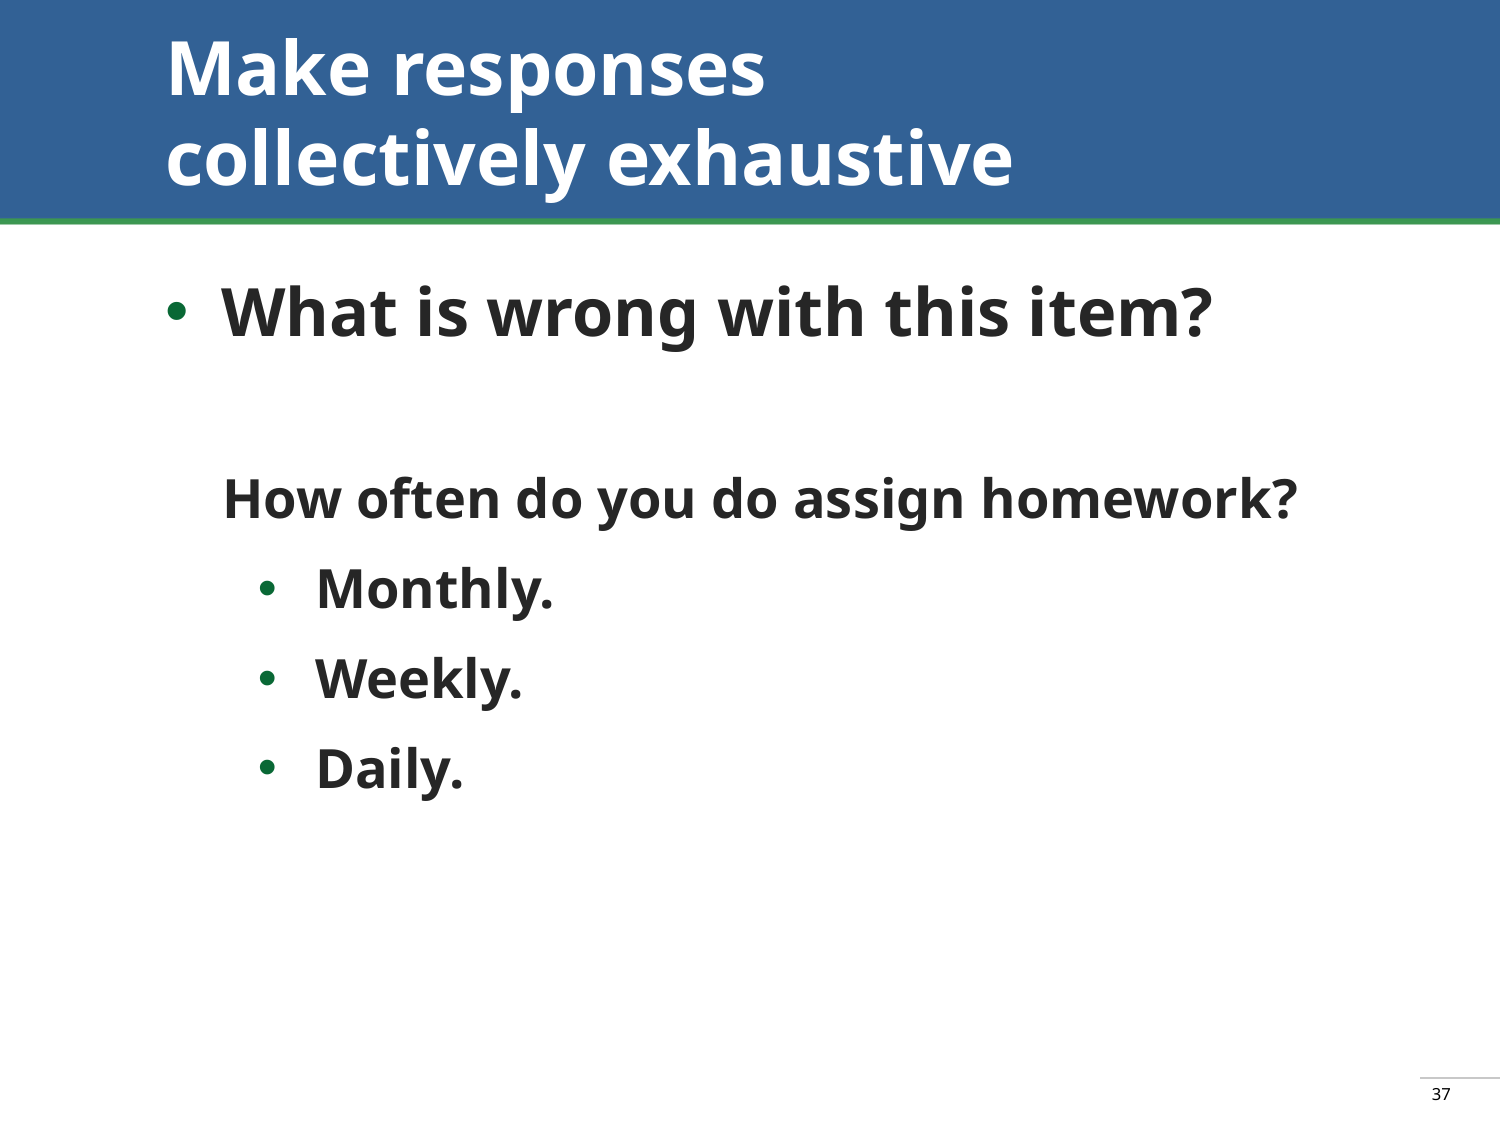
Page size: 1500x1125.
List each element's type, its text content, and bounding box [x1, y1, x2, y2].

list What is wrong with this item? How often do you do assign homework? Monthly. Weekly. Daily. [150, 262, 1350, 1005]
picture [0, 0, 1500, 1125]
title Make responses collectively exhaustive [150, 0, 1350, 221]
slide_number 37 [1431, 1085, 1458, 1106]
